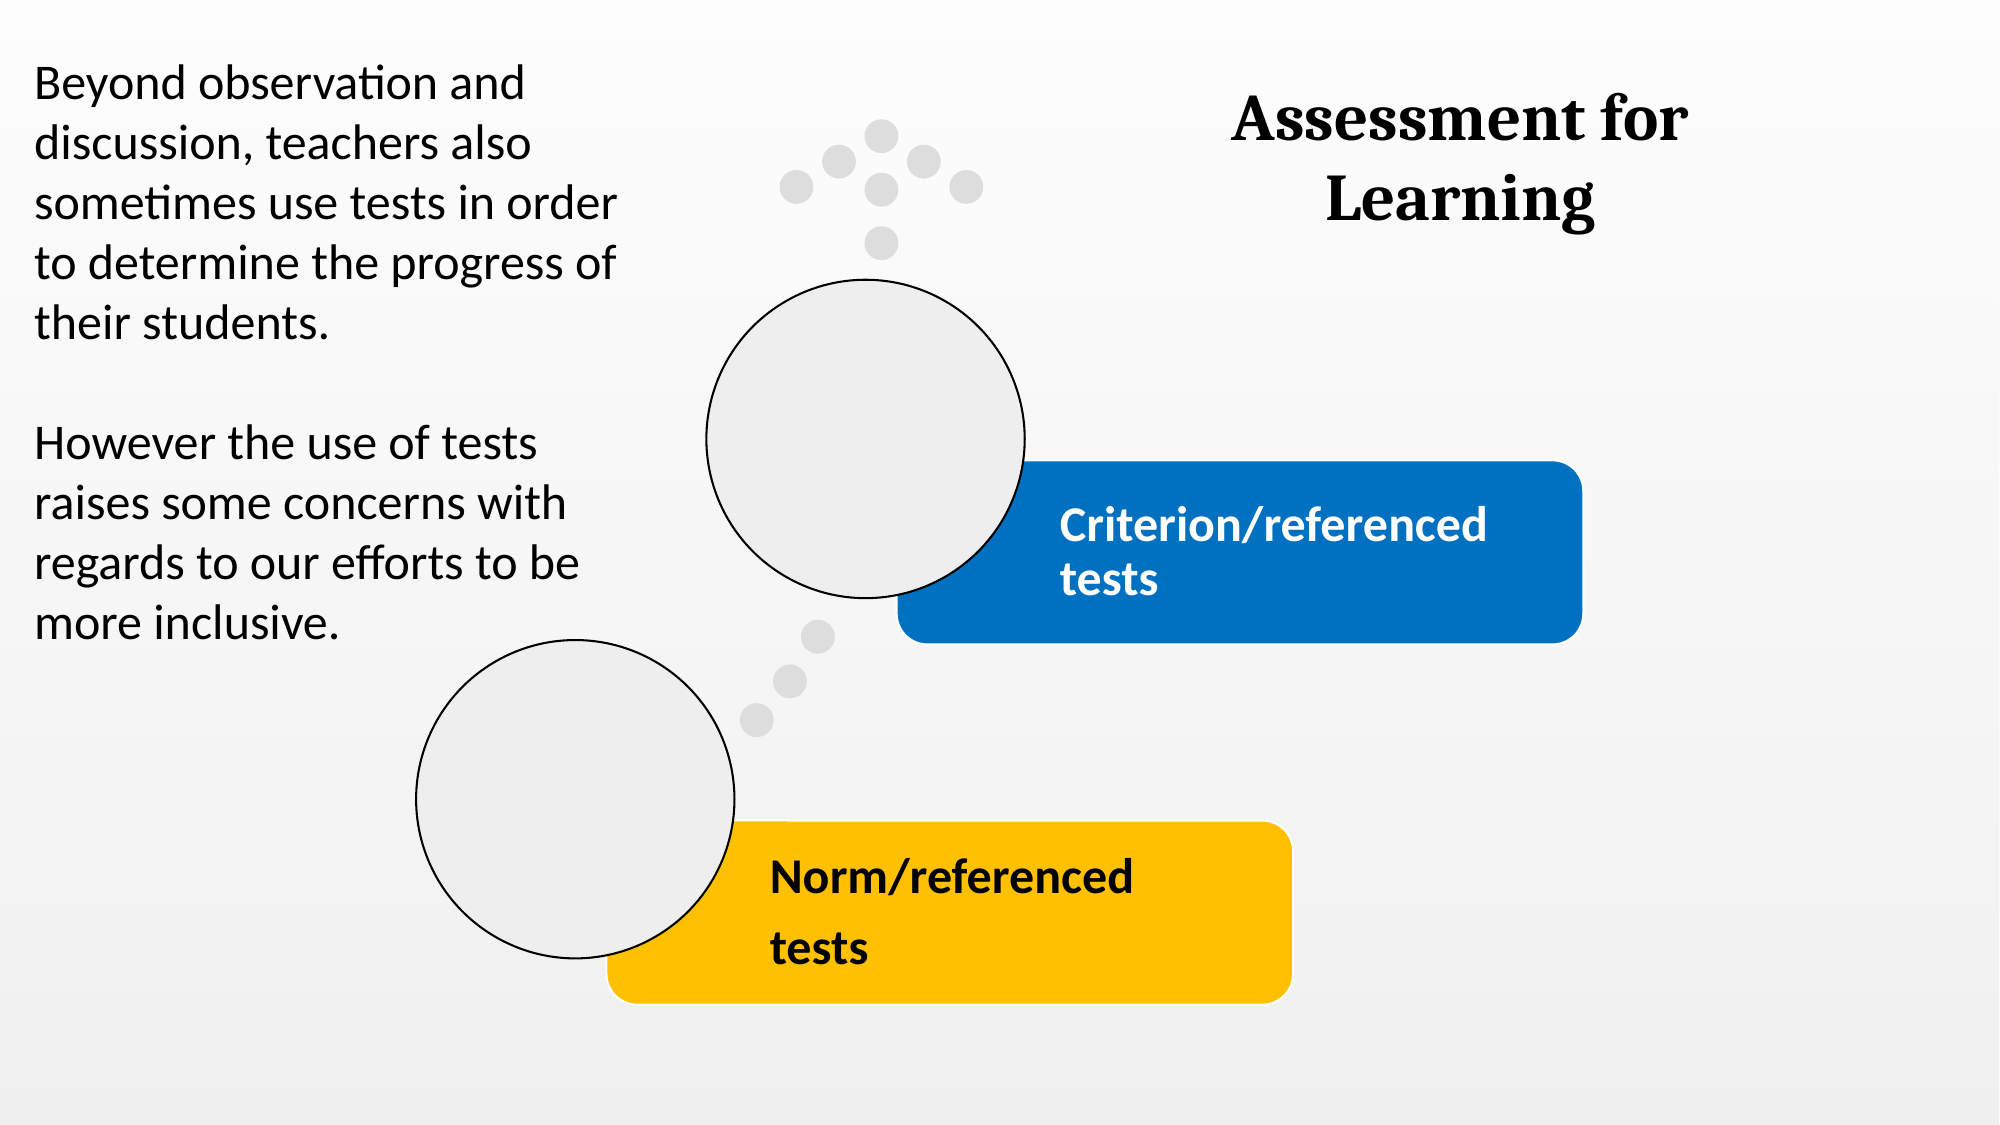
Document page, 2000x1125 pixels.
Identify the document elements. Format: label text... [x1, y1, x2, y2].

text_box Assessment for Learning [1094, 66, 1827, 241]
text_box Beyond observation and discussion, teachers also sometimes use tests in order to determine the progress of their students. However the use of tests raises some concerns with regards to our efforts to be more inclusive. [19, 42, 658, 658]
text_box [333, 118, 1667, 1007]
